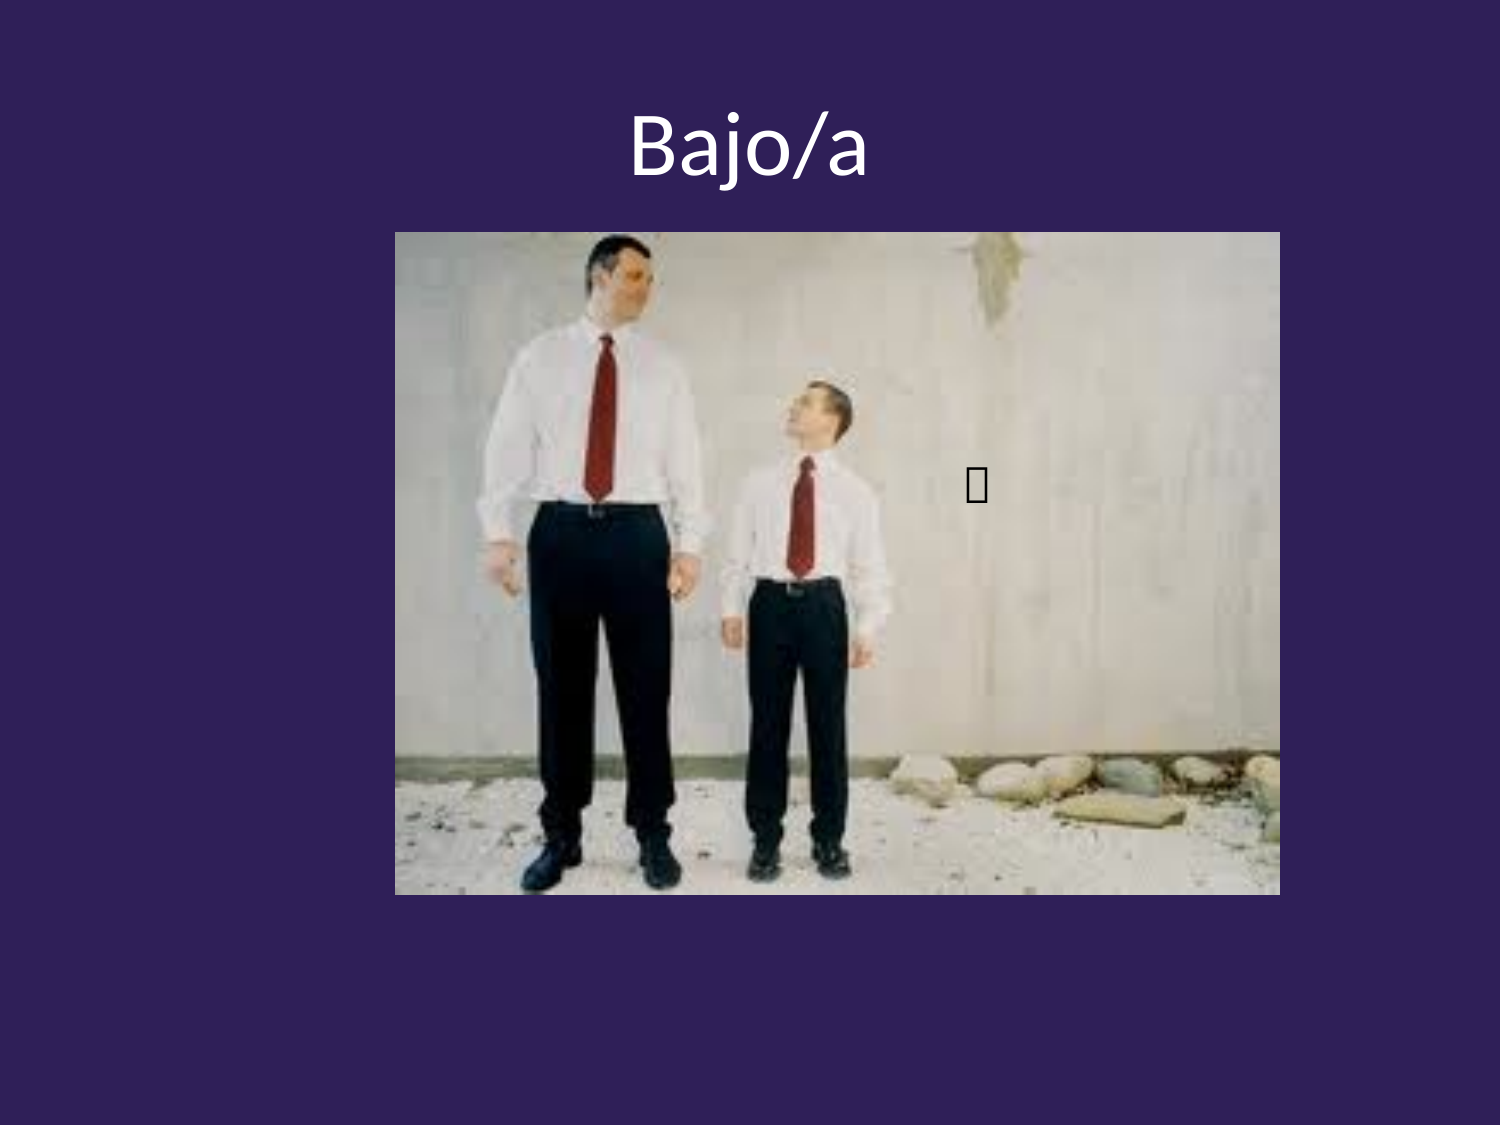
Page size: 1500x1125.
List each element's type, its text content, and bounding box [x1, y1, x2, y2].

title Bajo/a [75, 45, 1425, 233]
picture [395, 232, 1280, 896]
